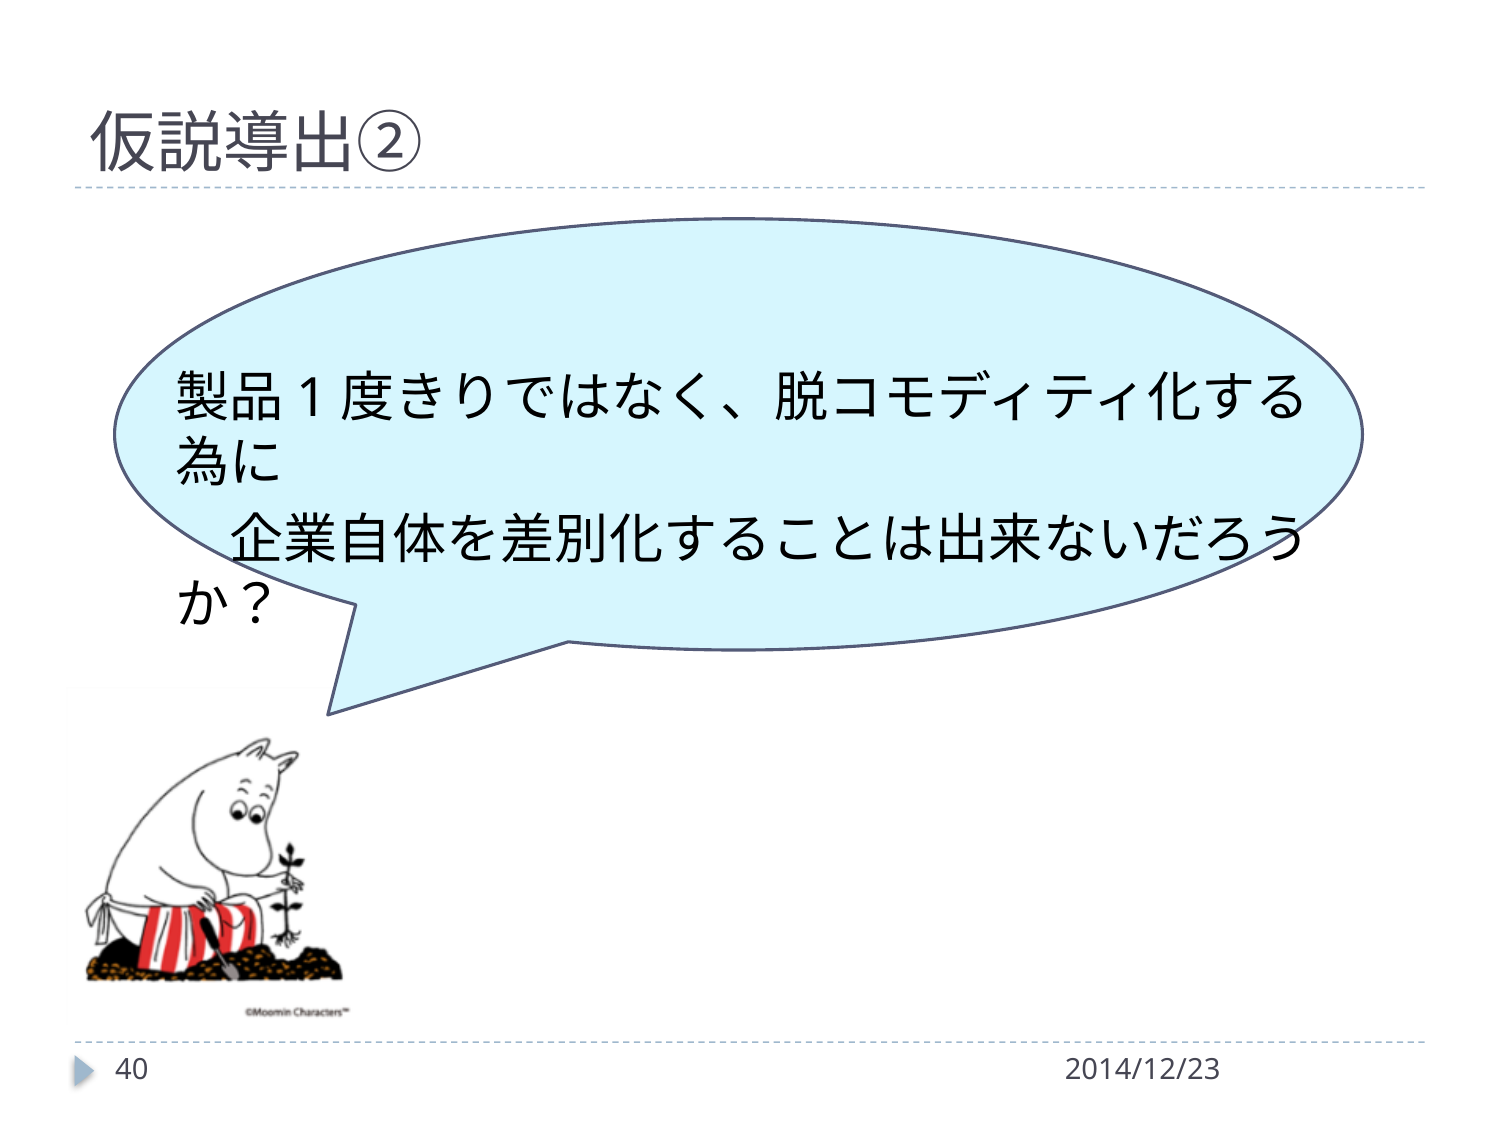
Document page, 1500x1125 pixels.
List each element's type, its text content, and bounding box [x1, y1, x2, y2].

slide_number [1050, 1042, 1426, 1103]
title 仮説導出② [75, 24, 1425, 188]
text_box [113, 351, 160, 518]
slide_number 40 [100, 1042, 426, 1103]
picture [66, 687, 357, 1025]
list 製品1度きりではなく、脱コモディティ化する為に 企業自体を差別化することは出来ないだろうか？ [160, 122, 1363, 839]
